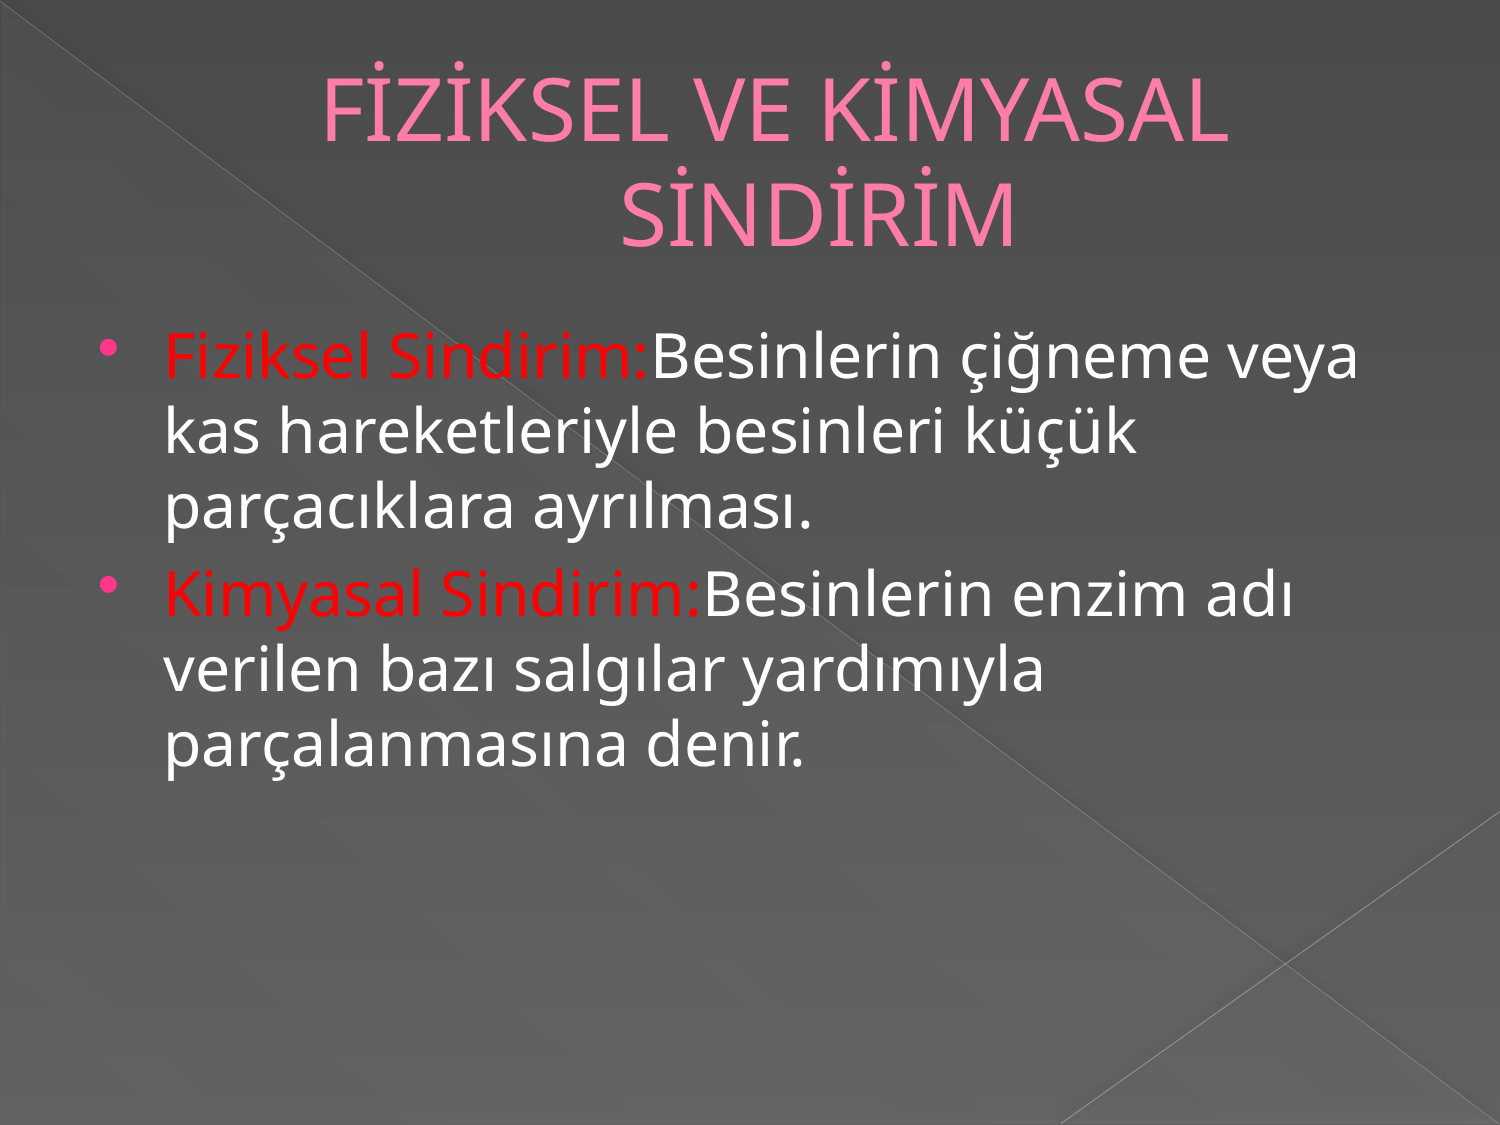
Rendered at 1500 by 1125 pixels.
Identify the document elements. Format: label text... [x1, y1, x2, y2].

list Fiziksel Sindirim:Besinlerin çiğneme veya kas hareketleriyle besinleri küçük parçacıklara ayrılması. Kimyasal Sindirim:Besinlerin enzim adı verilen bazı salgılar yardımıyla parçalanmasına denir. [75, 308, 1425, 1059]
title FİZİKSEL VE KİMYASAL SİNDİRİM [75, 43, 1425, 274]
